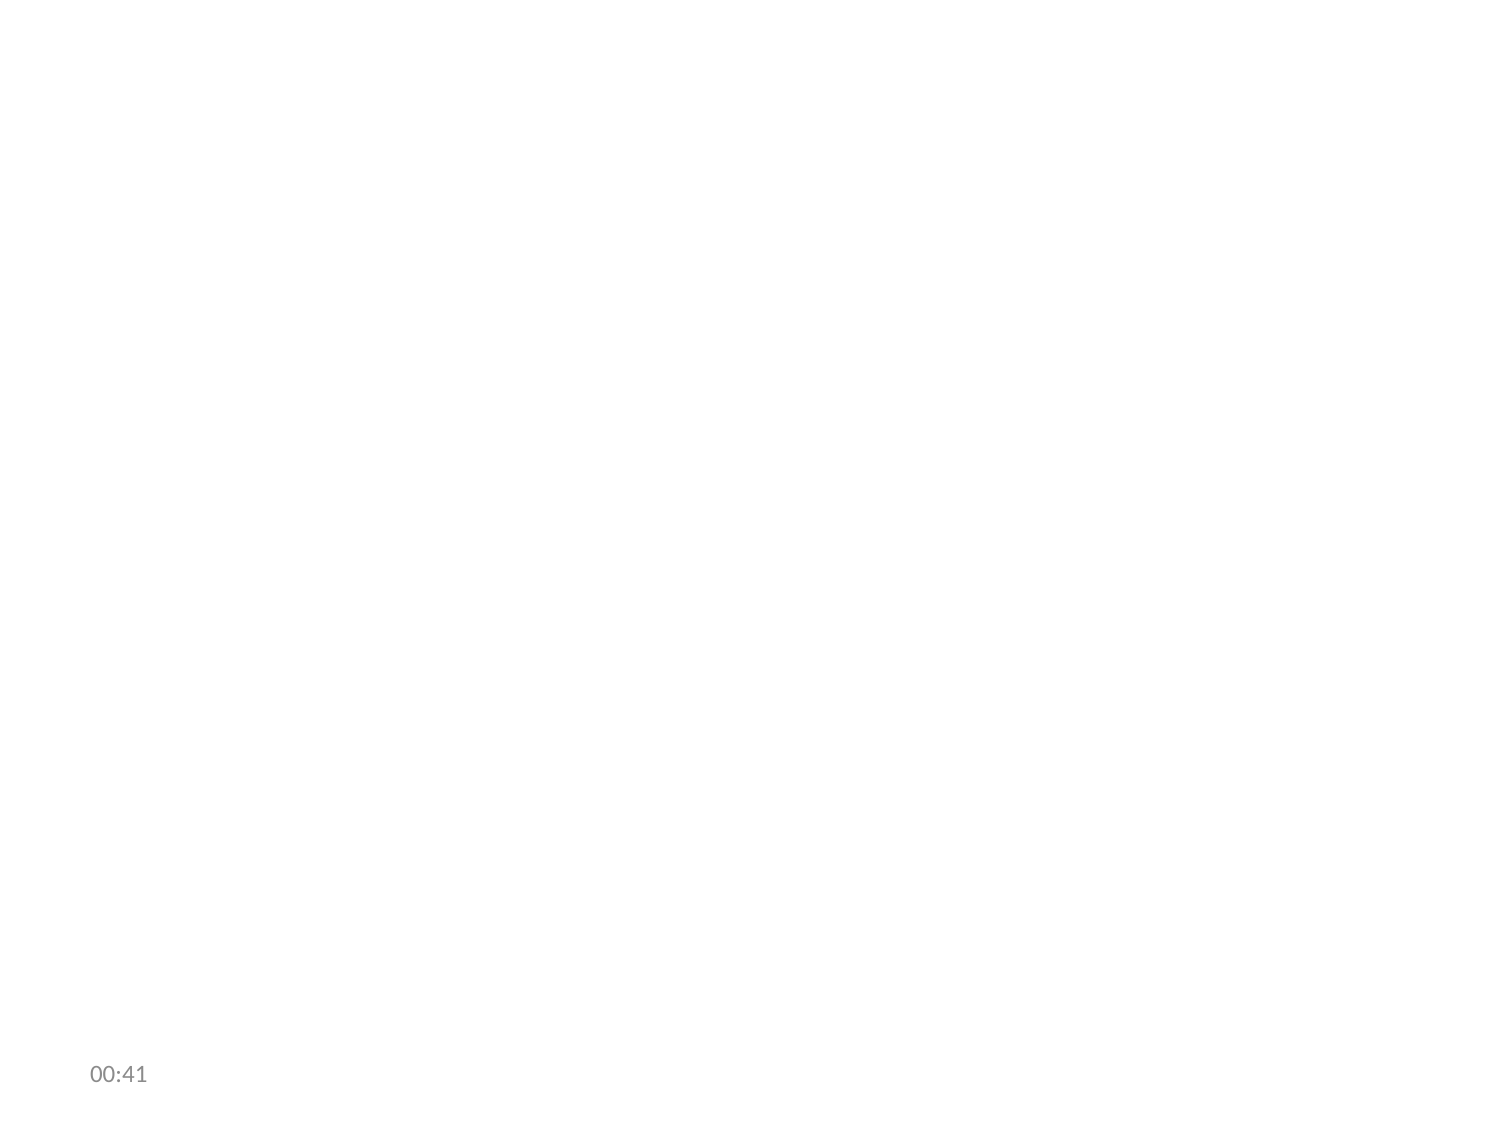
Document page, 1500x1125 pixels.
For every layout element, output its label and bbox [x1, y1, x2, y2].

slide_number [75, 1042, 425, 1103]
